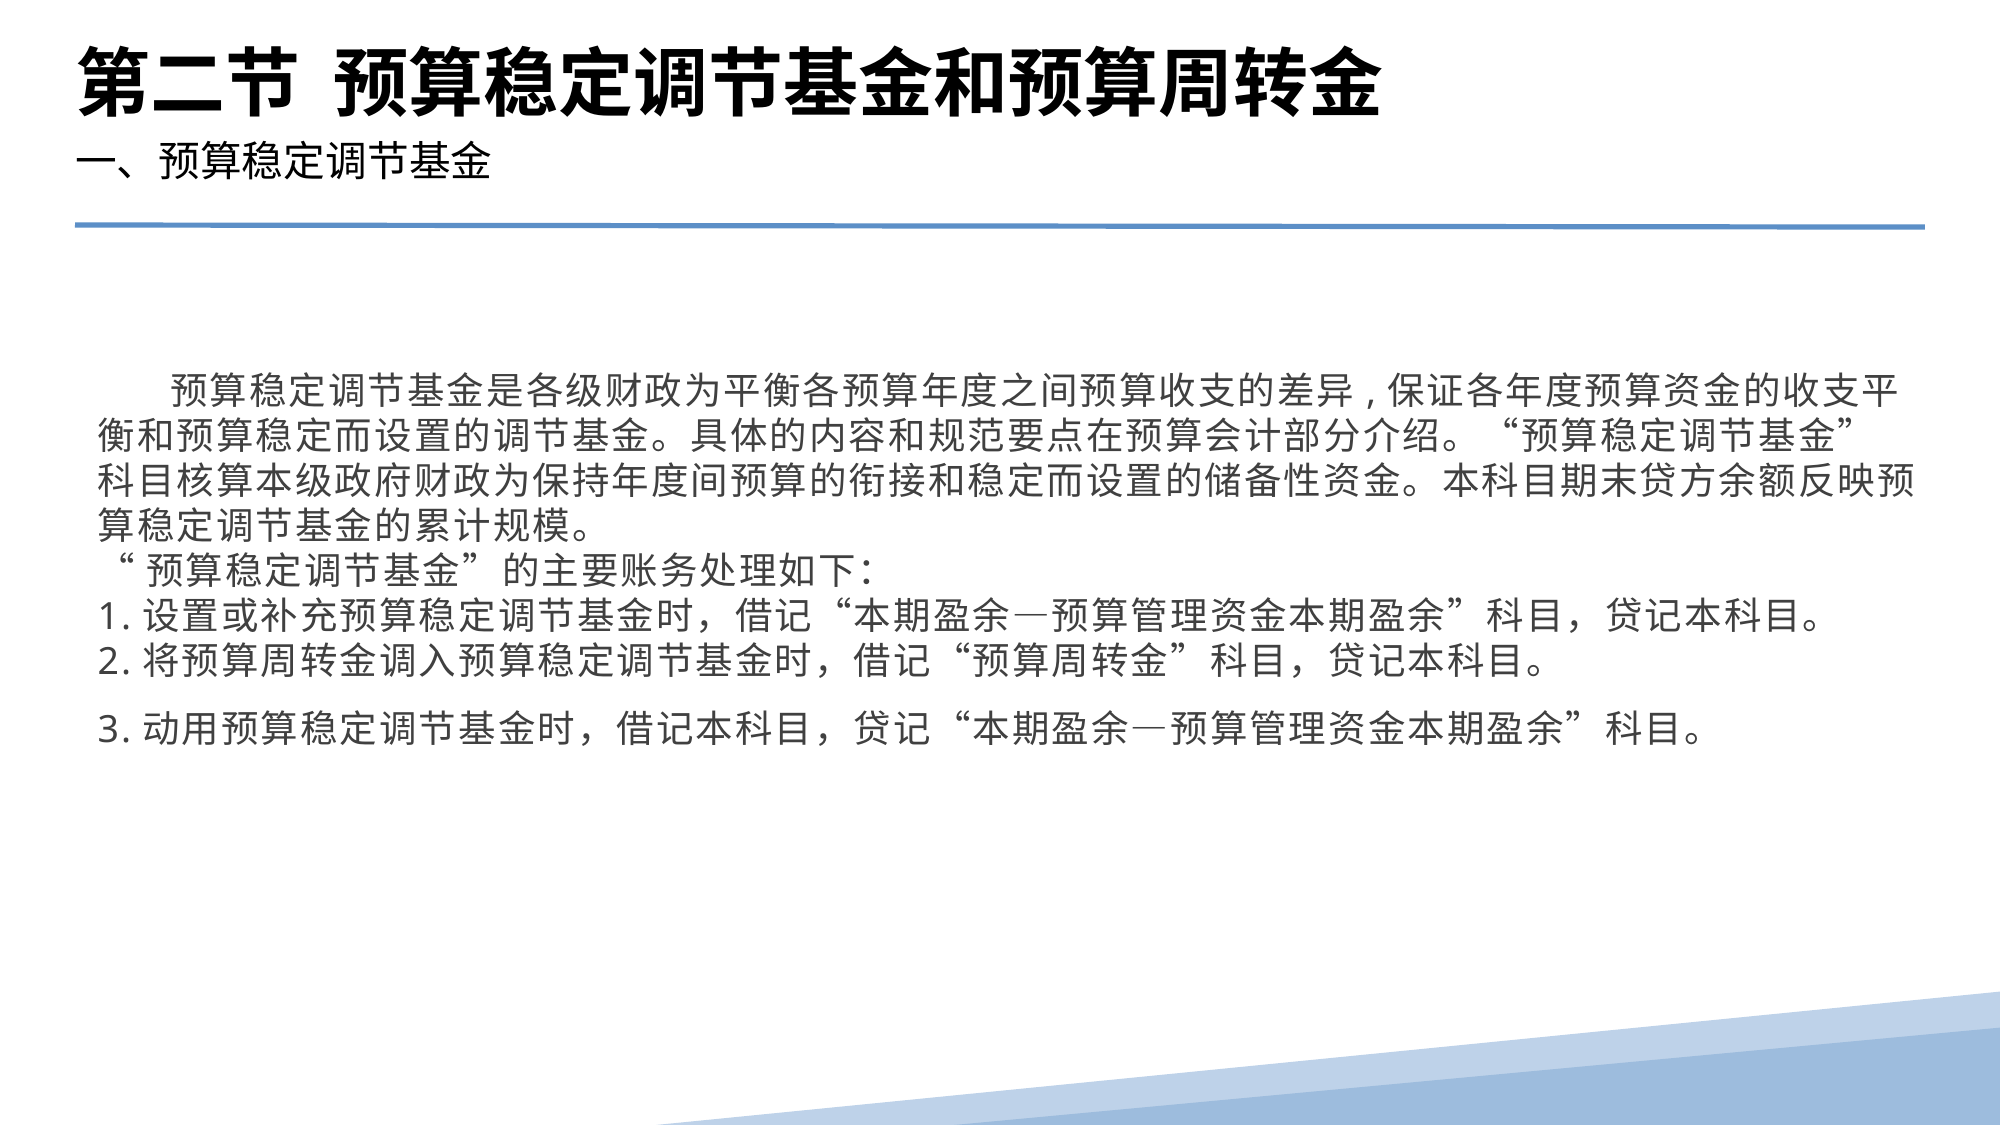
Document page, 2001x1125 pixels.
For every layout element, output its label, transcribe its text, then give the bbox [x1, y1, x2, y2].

text_box 第二节 预算稳定调节基金和预算周转金 [75, 24, 1925, 124]
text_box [656, 991, 2000, 1125]
text_box 一、预算稳定调节基金 [75, 124, 1925, 200]
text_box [74, 224, 1925, 228]
text_box 预算稳定调节基金是各级财政为平衡各预算年度之间预算收支的差异,保证各年度预算资金的收支平衡和预算稳定而设置的调节基金。具体的内容和规范要点在预算会计部分介绍。“预算稳定调节基金” 科目核算本级政府财政为保持年度间预算的衔接和稳定而设置的储备性资金。本科目期末贷方余额反映预算稳定调节基金的累计规模。 “预算稳定调节基金”的主要账务处理如下： 1.设置或补充预算稳定调节基金时，借记“本期盈余—预算管理资金本期盈余”科目，贷记本科目。 2.将预算周转金调入预算稳定调节基金时，借记“预算周转金”科目，贷记本科目。 3.动用预算稳定调节基金时，借记本科目，贷记“本期盈余—预算管理资金本期盈余”科目。 [87, 247, 1938, 870]
